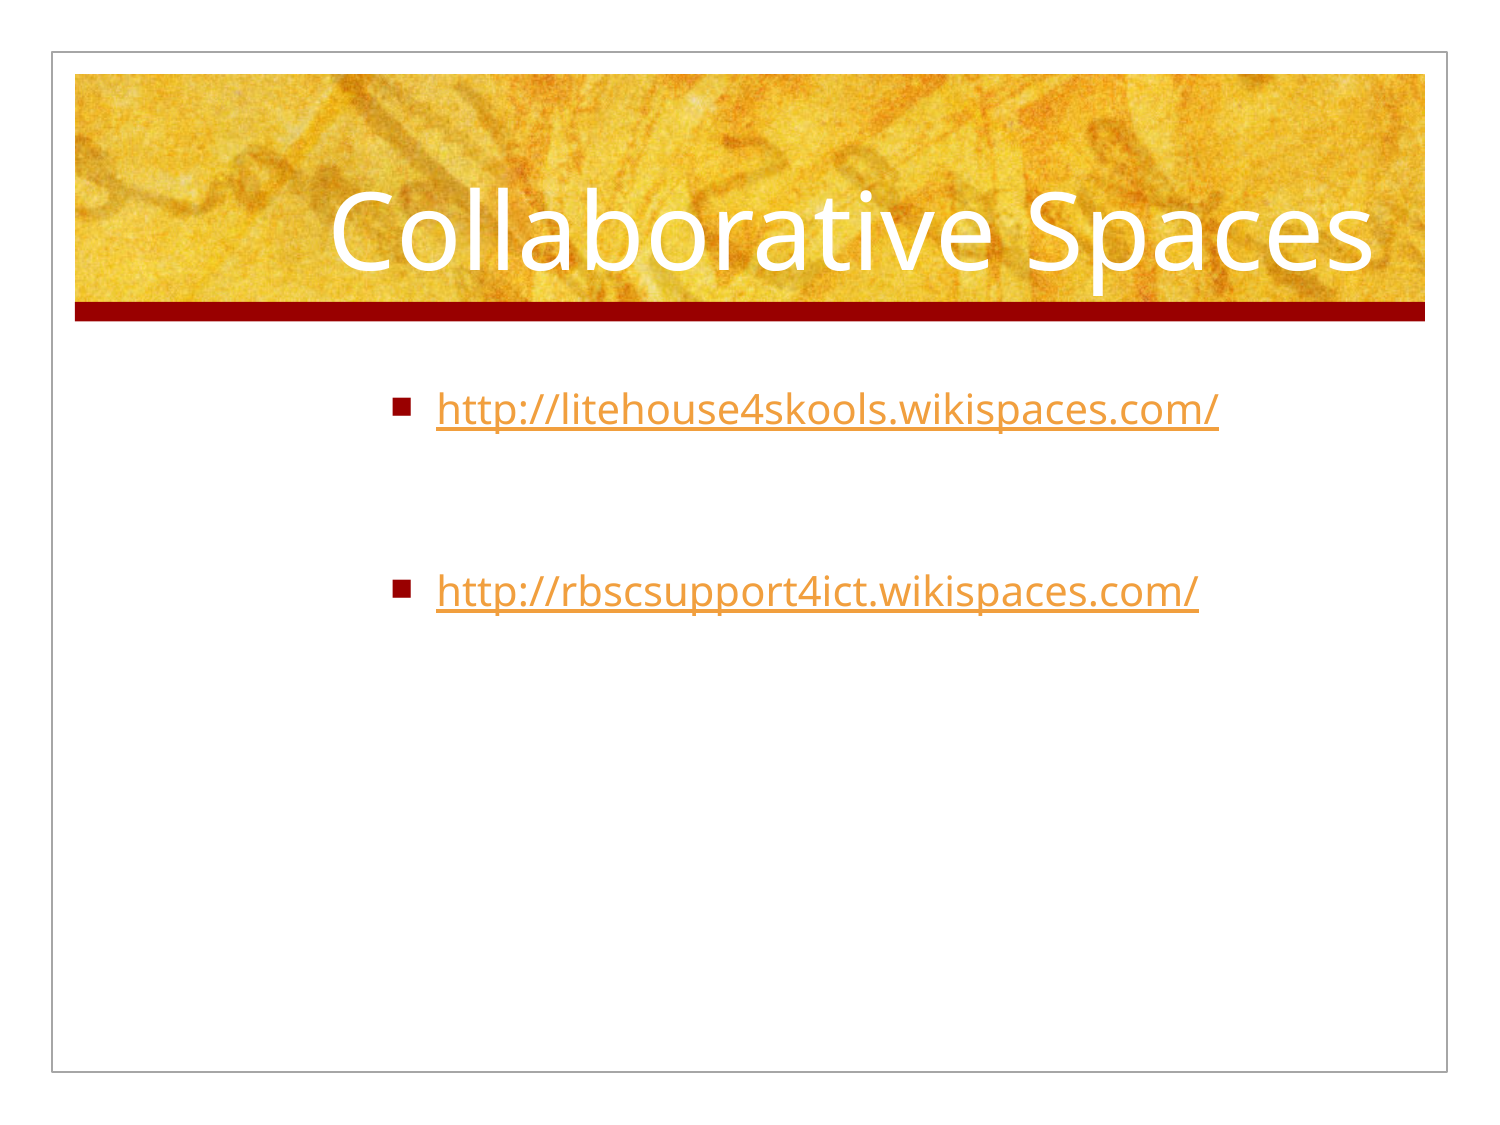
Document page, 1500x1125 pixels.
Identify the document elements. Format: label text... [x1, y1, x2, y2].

list http://litehouse4skools.wikispaces.com/ http://rbscsupport4ict.wikispaces.com/ [375, 375, 1392, 1005]
title Collaborative Spaces [108, 74, 1392, 292]
picture [75, 74, 1425, 301]
